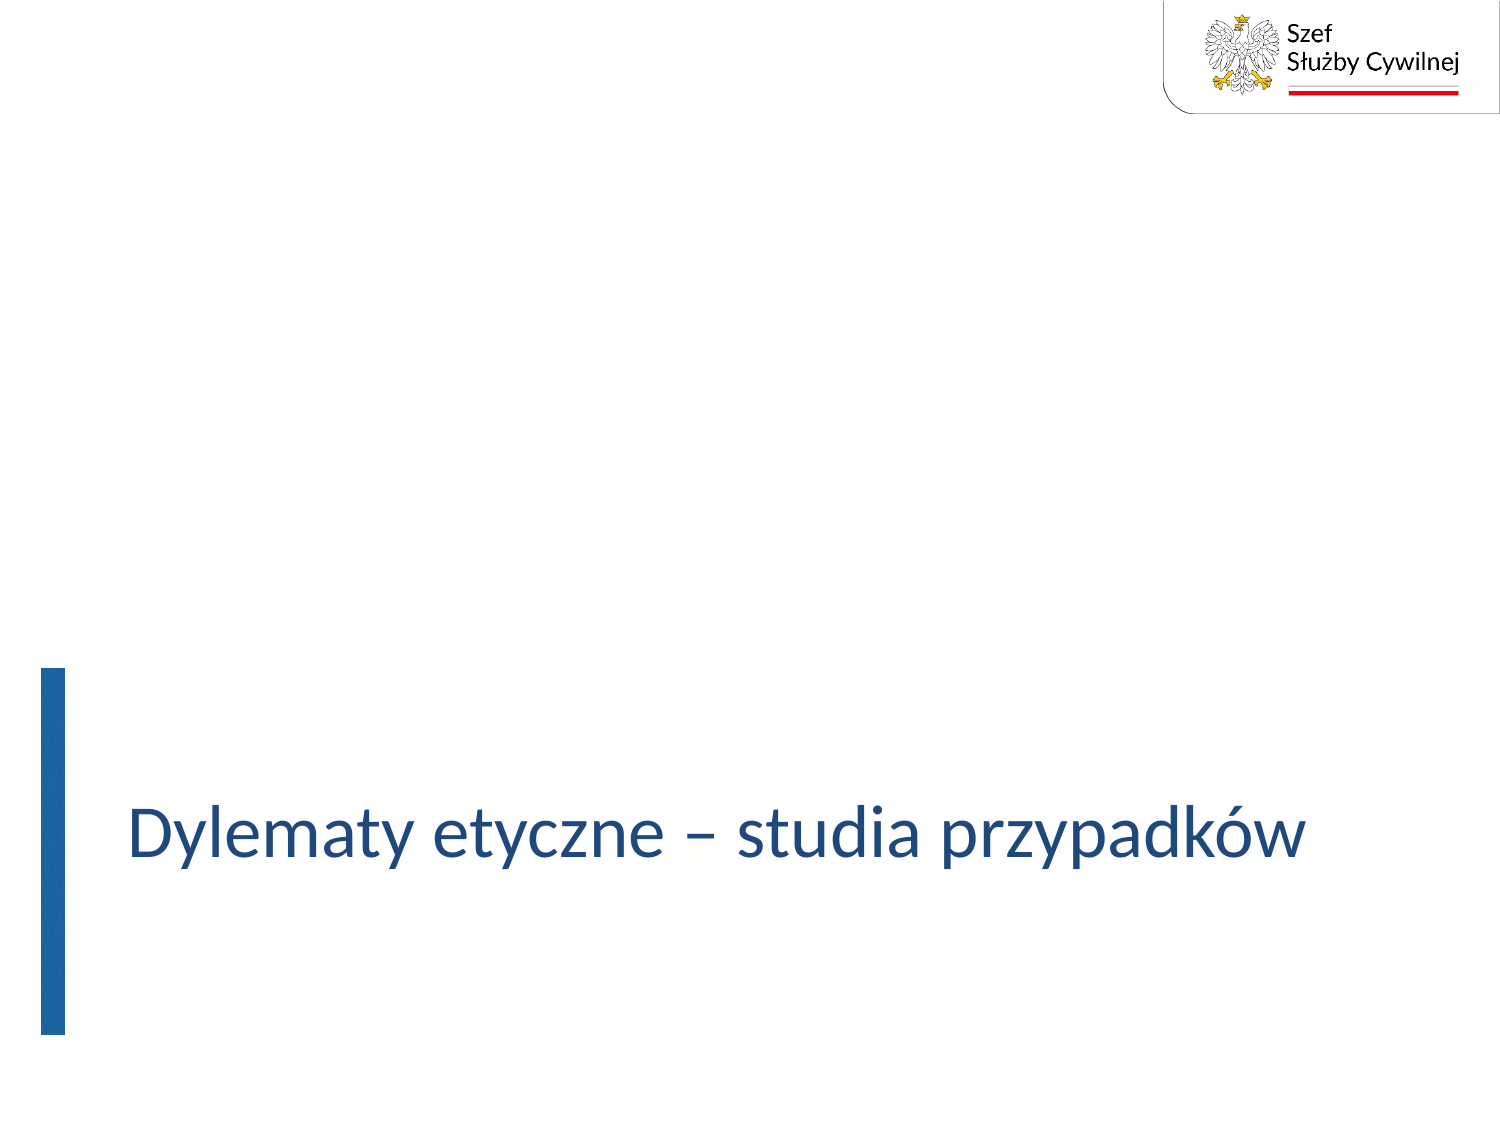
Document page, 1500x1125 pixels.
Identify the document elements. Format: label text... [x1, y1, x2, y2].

picture [1163, 0, 1500, 114]
picture [41, 668, 65, 1035]
title Dylematy etyczne – studia przypadków [112, 775, 1388, 881]
